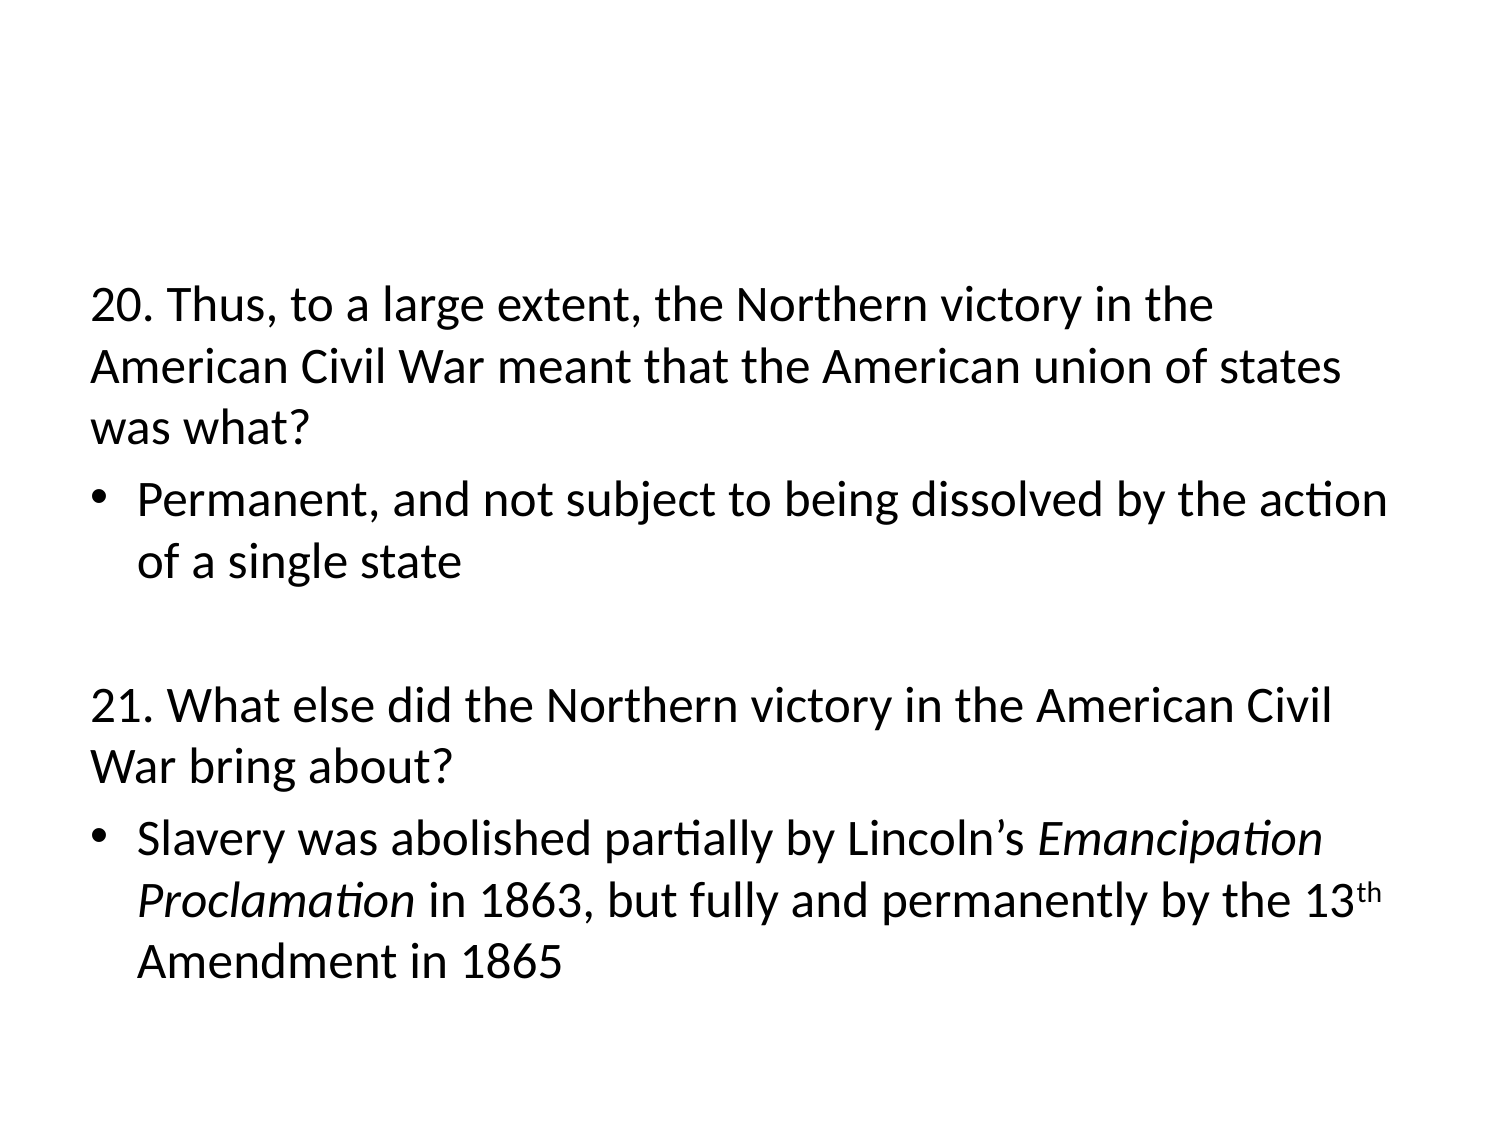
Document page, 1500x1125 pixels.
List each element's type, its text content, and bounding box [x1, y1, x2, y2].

list 20. Thus, to a large extent, the Northern victory in the American Civil War meant that the American union of states was what? Permanent, and not subject to being dissolved by the action of a single state 21. What else did the Northern victory in the American Civil War bring about? Slavery was abolished partially by Lincoln’s Emancipation Proclamation in 1863, but fully and permanently by the 13th Amendment in 1865 [75, 262, 1425, 1005]
